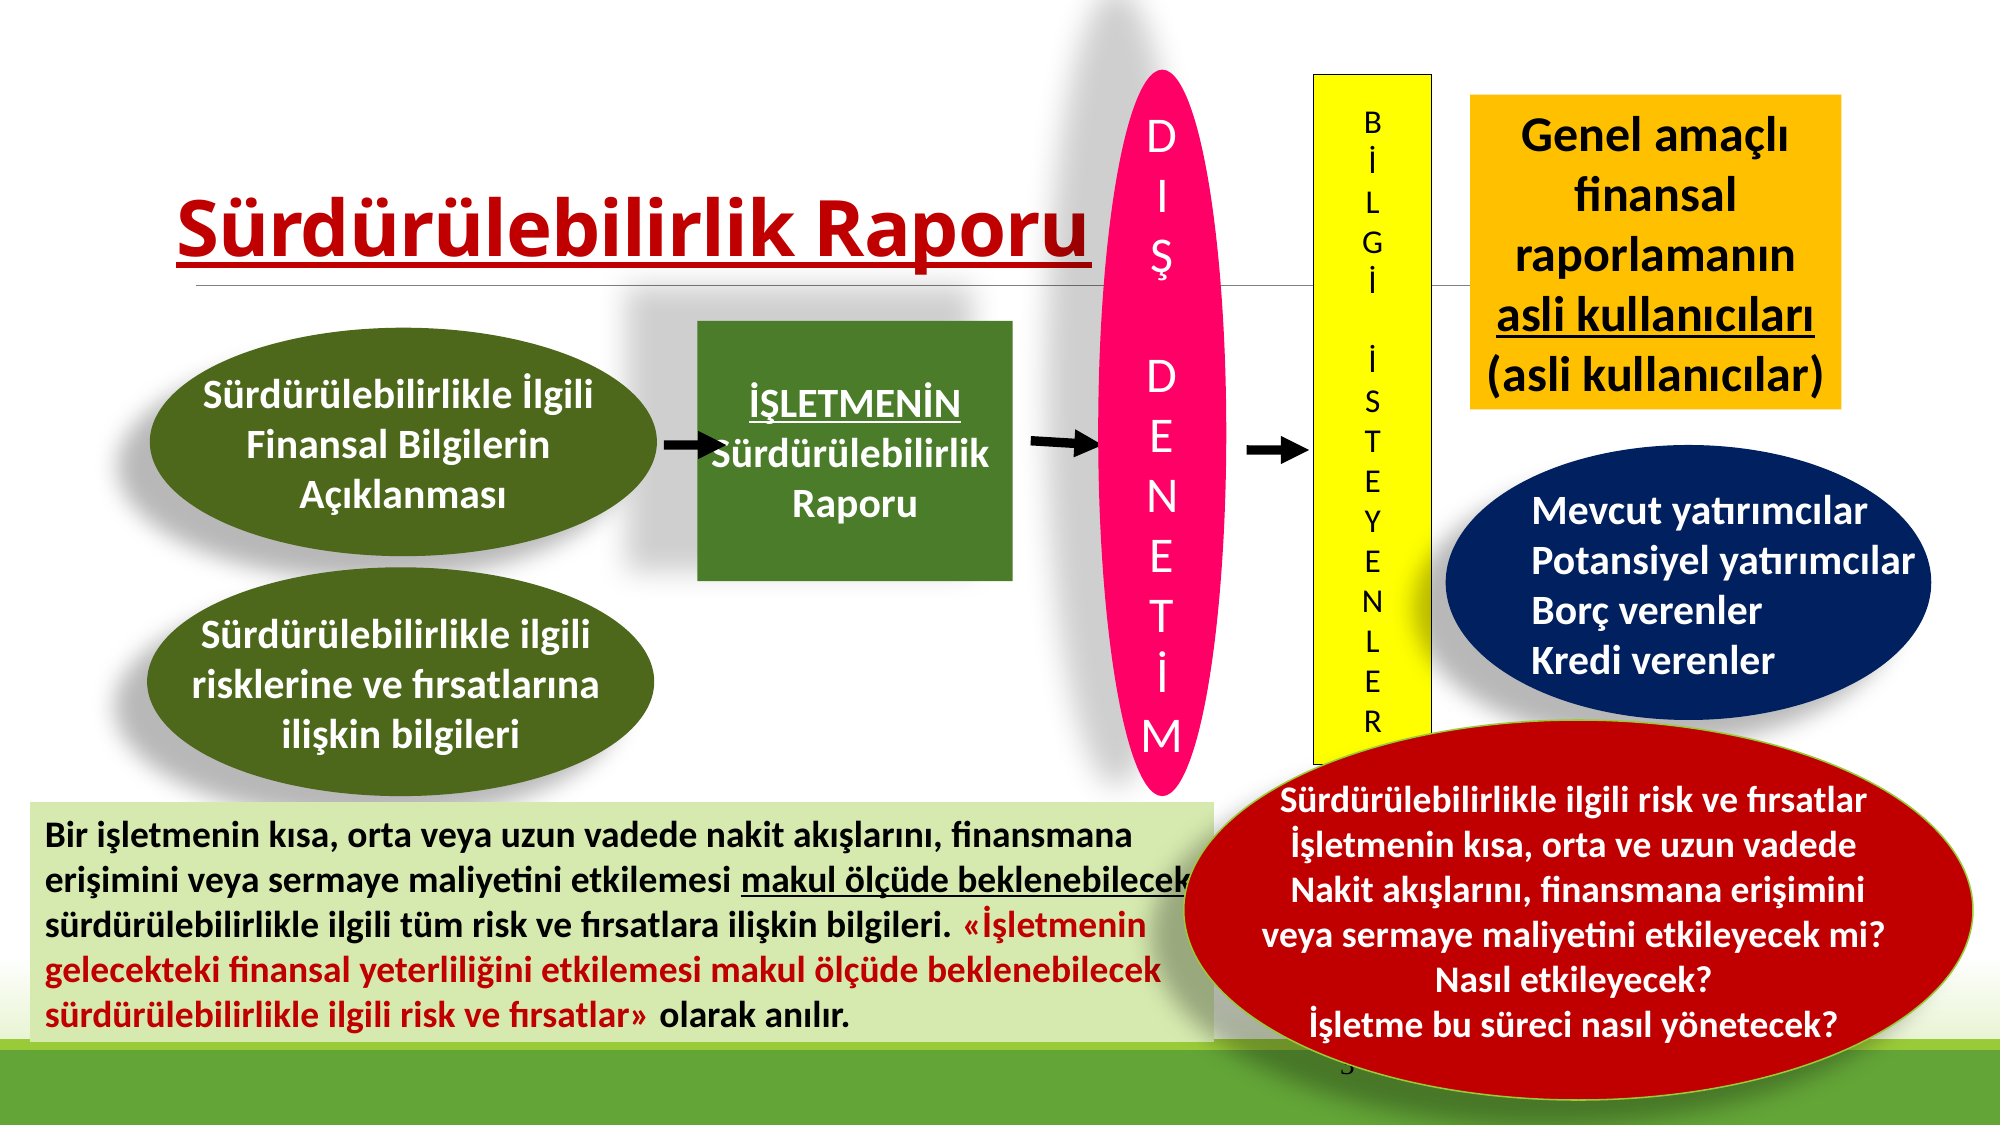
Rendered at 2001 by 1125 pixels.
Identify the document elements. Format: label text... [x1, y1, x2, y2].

text_box [1246, 443, 1310, 457]
text_box Bir işletmenin kısa, orta veya uzun vadede nakit akışlarını, finansmana erişimini veya sermaye maliyetini etkilemesi makul ölçüde beklenebilecek sürdürülebilirlikle ilgili tüm risk ve fırsatlara ilişkin bilgileri. «İşletmenin gelecekteki finansal yeterliliğini etkilemesi makul ölçüde beklenebilecek sürdürülebilirlikle ilgili risk ve fırsatlar» olarak anılır. [30, 802, 1214, 1042]
text_box D I Ş D E N E T İ M [1098, 69, 1227, 797]
title Sürdürülebilirlik Raporu [161, 137, 1047, 280]
text_box Sürdürülebilirlikle İlgili Finansal Bilgilerin Açıklanması [149, 327, 657, 557]
text_box Sürdürülebilirlikle ilgili risklerine ve fırsatlarına ilişkin bilgileri [147, 567, 655, 797]
text_box Mevcut yatırımcılar Potansiyel yatırımcılar Borç verenler Kredi verenler [1445, 444, 1932, 721]
text_box Genel amaçlı finansal raporlamanın asli kullanıcıları (asli kullanıcılar) [1470, 94, 1842, 410]
text_box Sürdürülebilirlikle ilgili risk ve fırsatlar İşletmenin kısa, orta ve uzun vadede Nakit akışlarını, finansmana erişimini veya sermaye maliyetini etkileyecek mi? Nasıl etkileyecek? İşletme bu süreci nasıl yönetecek? [1183, 720, 1973, 1101]
text_box B İ L G İ İ S T E Y E N L E R [1313, 74, 1432, 765]
text_box İŞLETMENİN Sürdürülebilirlik Raporu [697, 320, 1013, 582]
slide_number 3 [1057, 1042, 1301, 1100]
text_box [663, 438, 727, 452]
